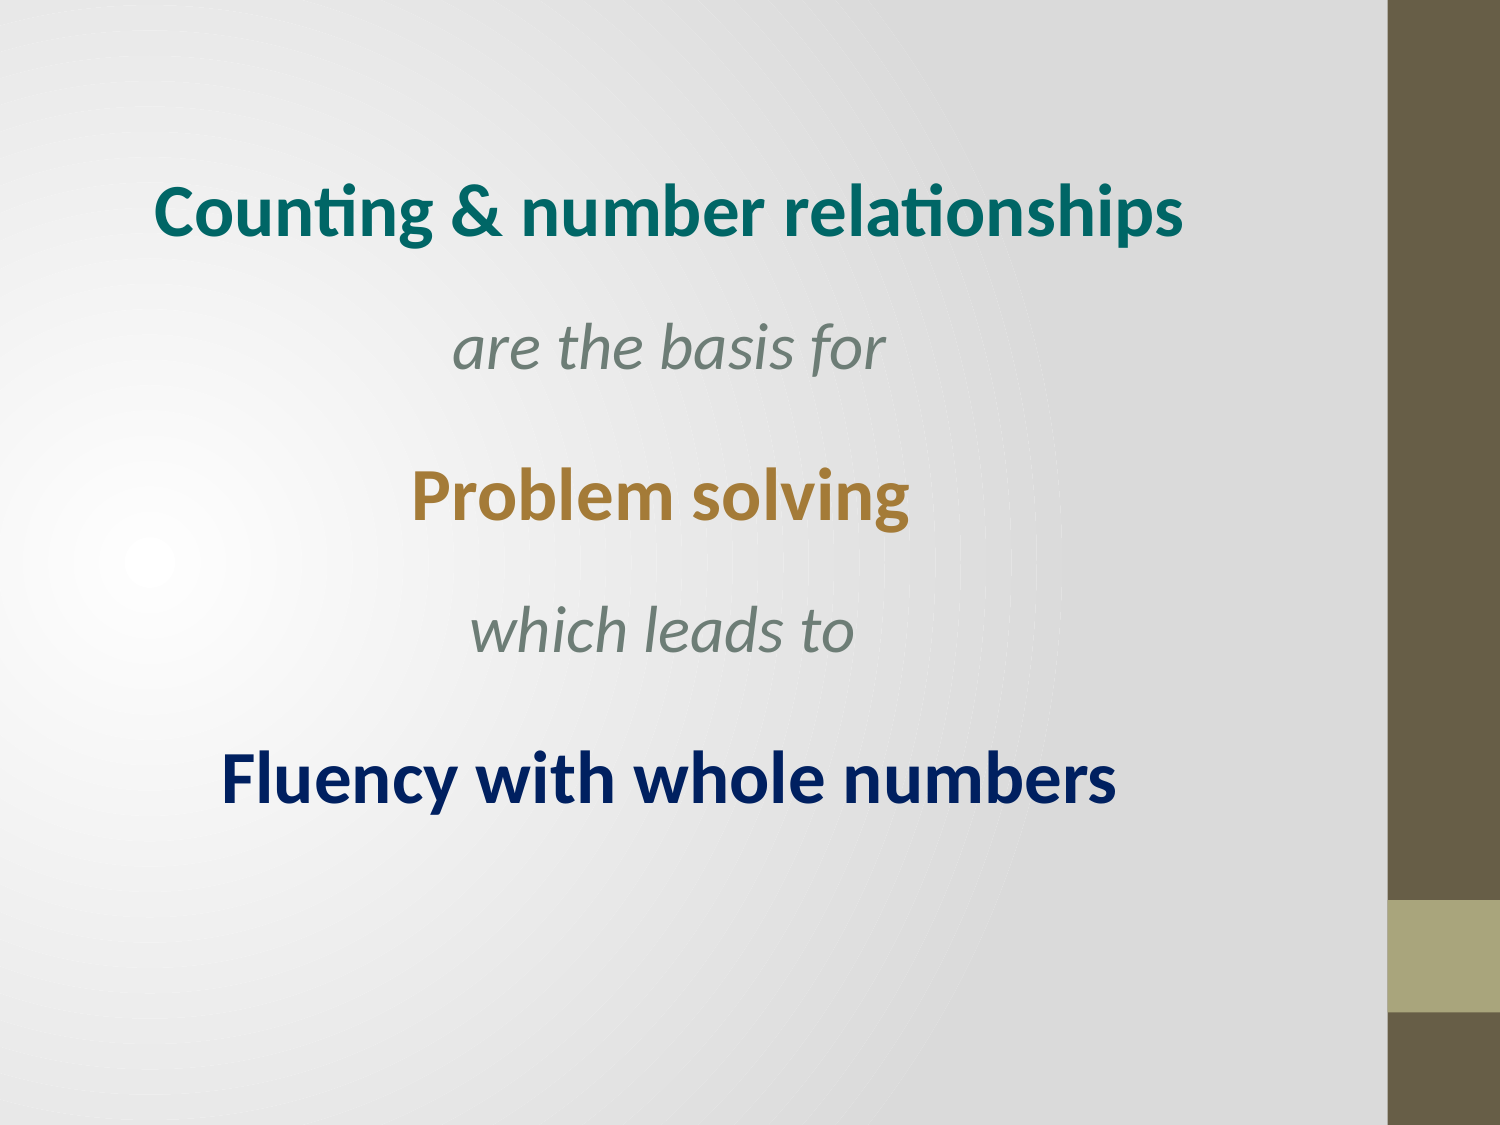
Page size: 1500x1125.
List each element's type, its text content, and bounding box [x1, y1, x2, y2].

list Counting & number relationships are the basis for Problem solving which leads to Fluency with whole numbers [66, 154, 1255, 1052]
